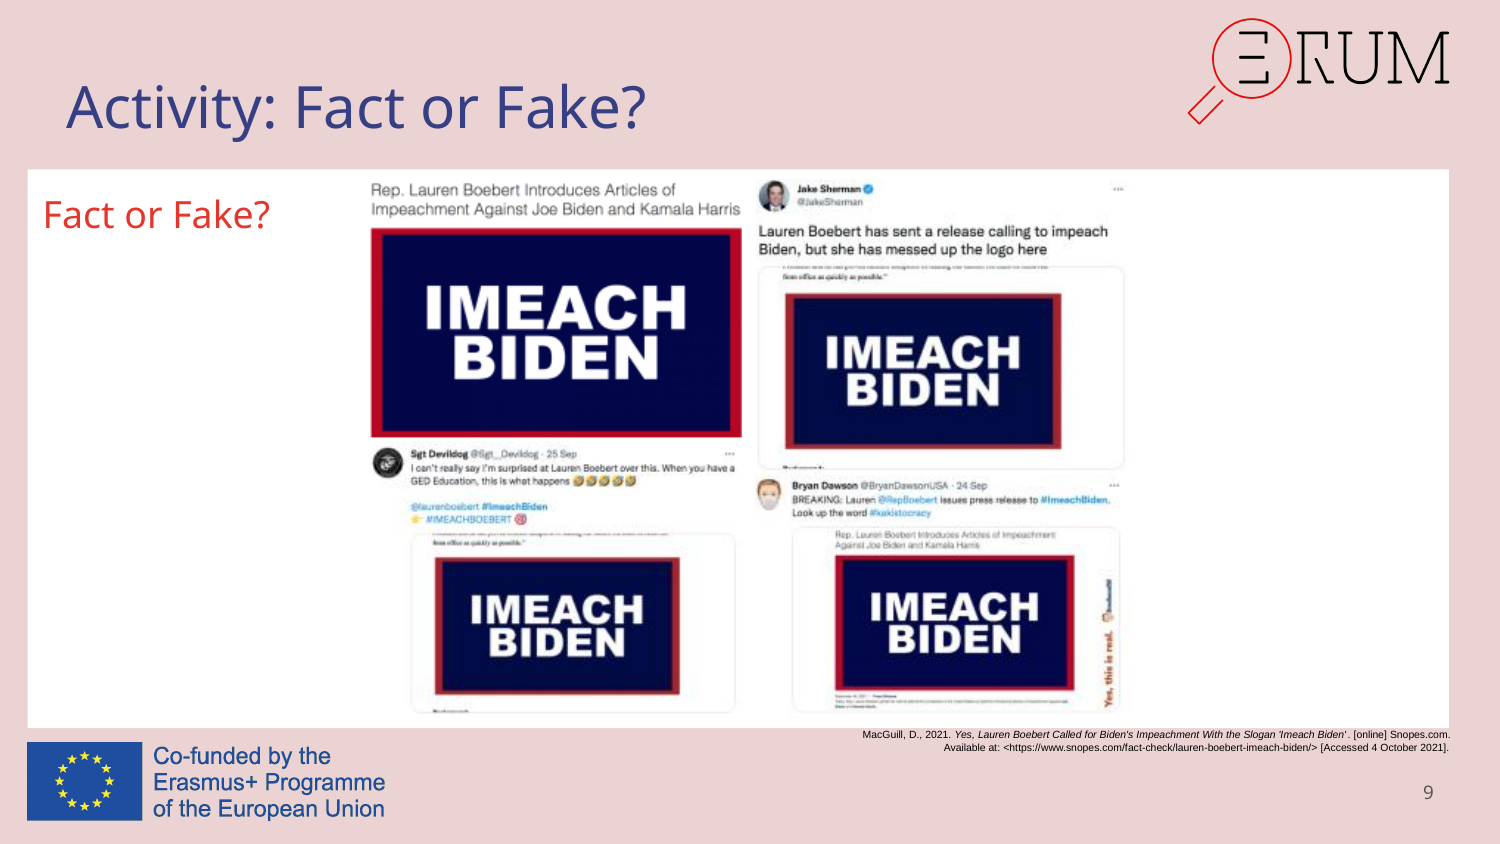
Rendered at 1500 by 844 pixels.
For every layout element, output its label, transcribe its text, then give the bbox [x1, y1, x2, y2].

picture [369, 179, 746, 719]
text_box MacGuill, D., 2021. Yes, Lauren Boebert Called for Biden's Impeachment With the Slogan 'Imeach Biden'. [online] Snopes.com. Available at: <https://www.snopes.com/fact-check/lauren-boebert-imeach-biden/> [Accessed 4 October 2021]. [846, 715, 1467, 766]
picture [1136, 0, 1500, 137]
title Activity: Fact or Fake? [51, 55, 1168, 150]
picture [754, 179, 1131, 719]
picture [27, 742, 385, 821]
list Fact or Fake? [27, 169, 1449, 729]
slide_number 9 [1358, 766, 1449, 826]
